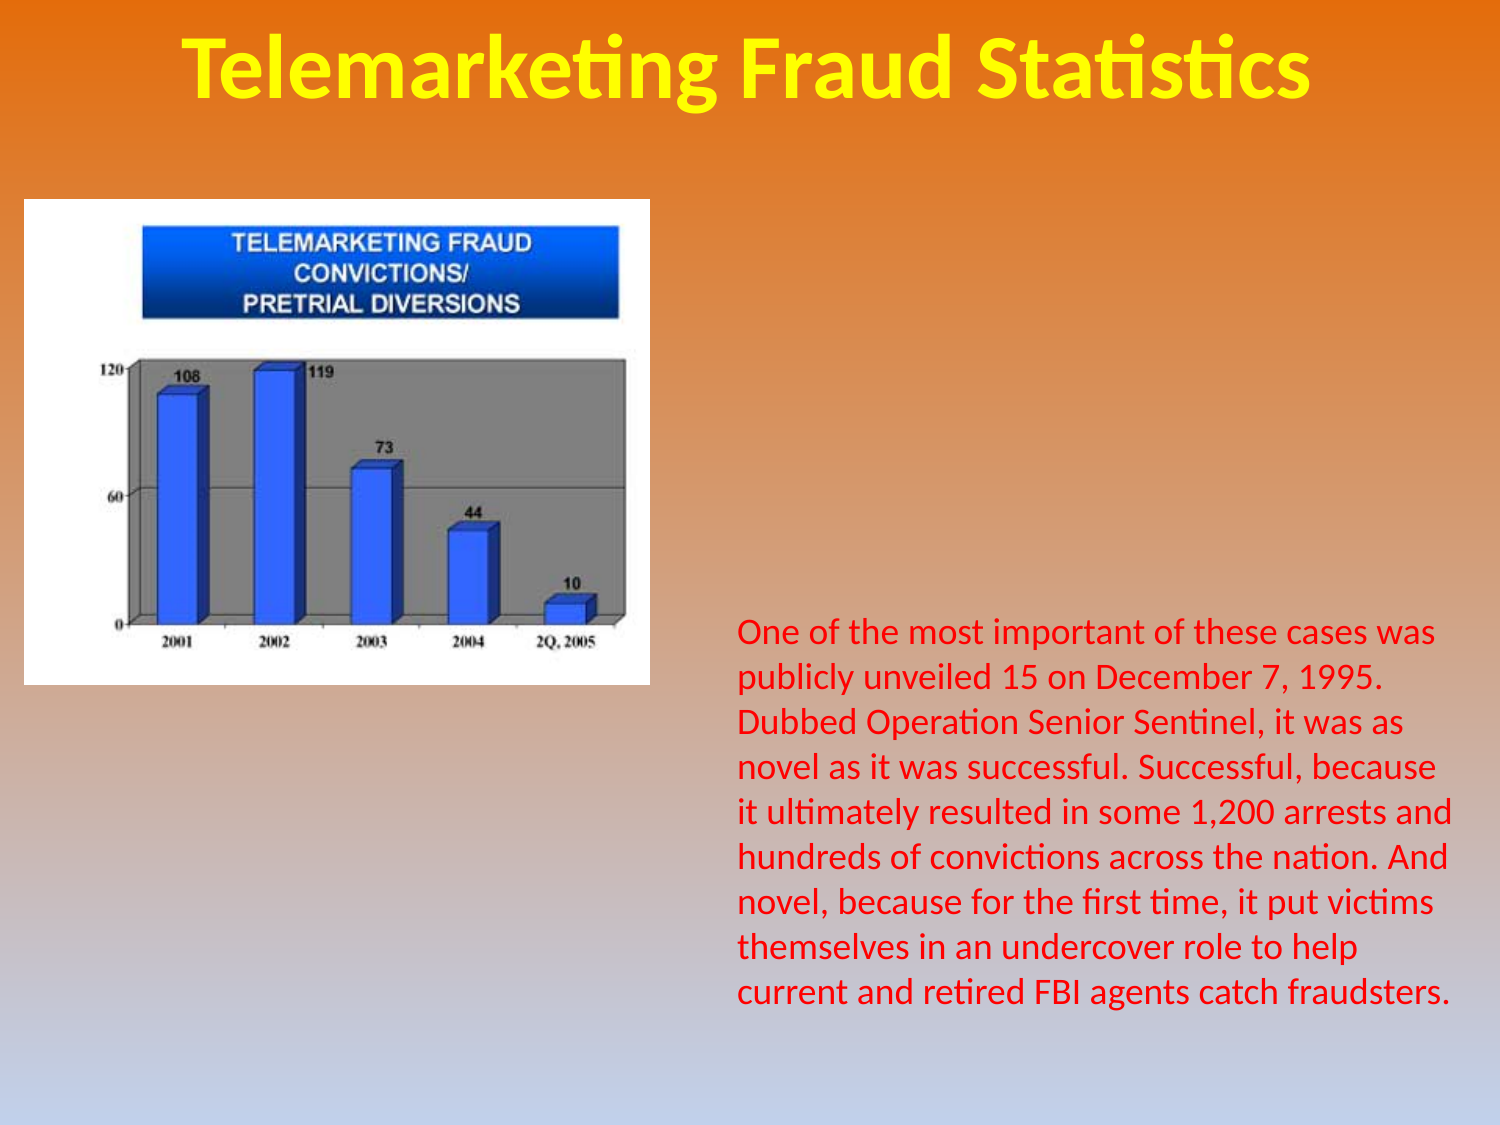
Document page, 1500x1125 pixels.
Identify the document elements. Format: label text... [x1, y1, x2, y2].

text_box One of the most important of these cases was publicly unveiled 15 on December 7, 1995. Dubbed Operation Senior Sentinel, it was as novel as it was successful. Successful, because it ultimately resulted in some 1,200 arrests and hundreds of convictions across the nation. And novel, because for the first time, it put victims themselves in an undercover role to help current and retired FBI agents catch fraudsters. [722, 599, 1473, 1020]
text_box Telemarketing Fraud Statistics [166, 0, 1350, 125]
picture [24, 199, 651, 685]
